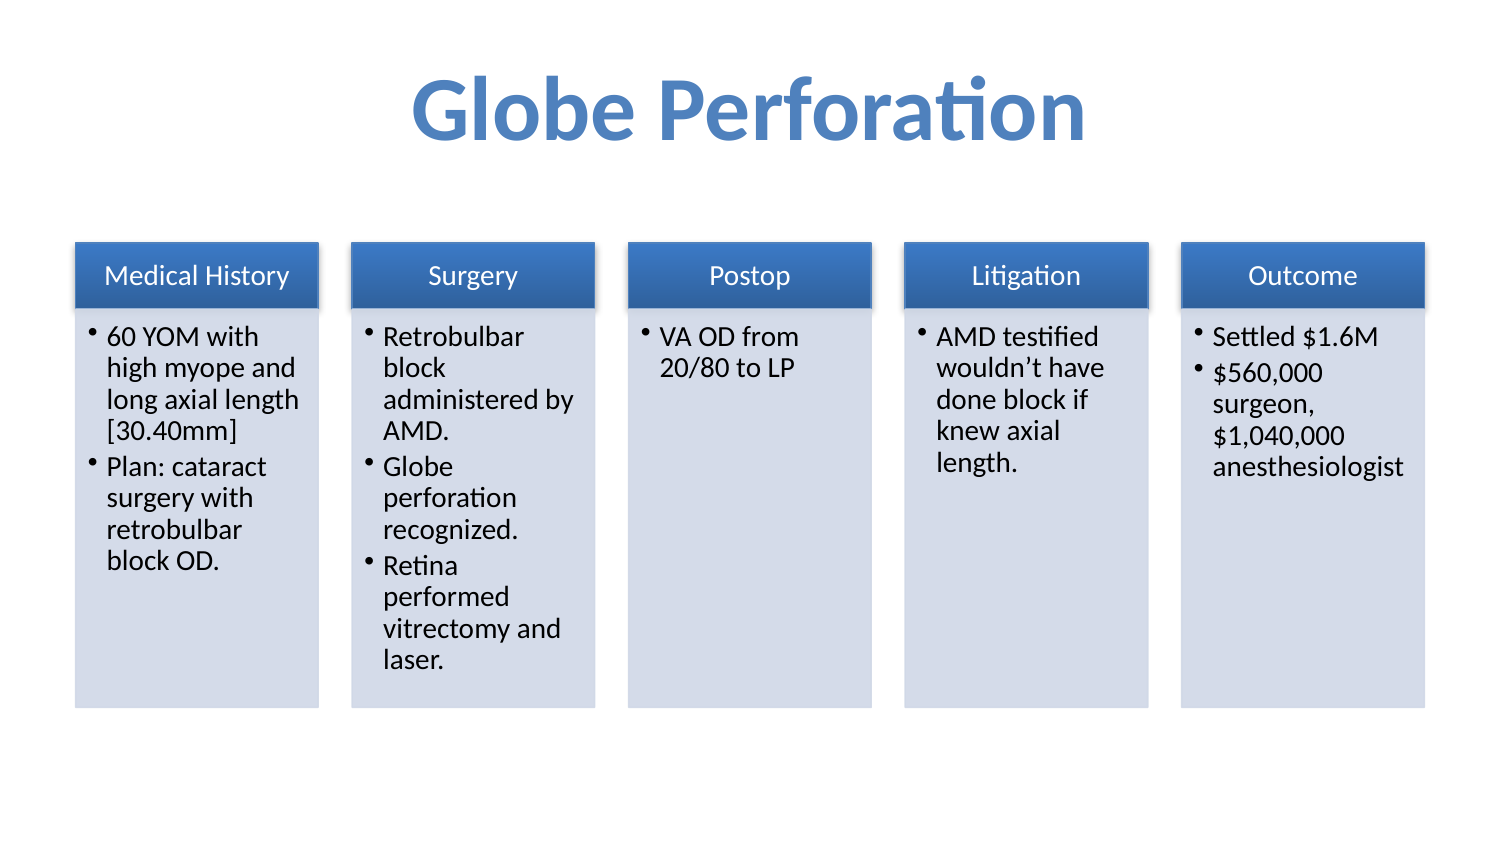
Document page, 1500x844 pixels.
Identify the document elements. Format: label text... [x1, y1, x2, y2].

text_box Globe Perforation [74, 33, 1425, 175]
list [74, 196, 1426, 754]
